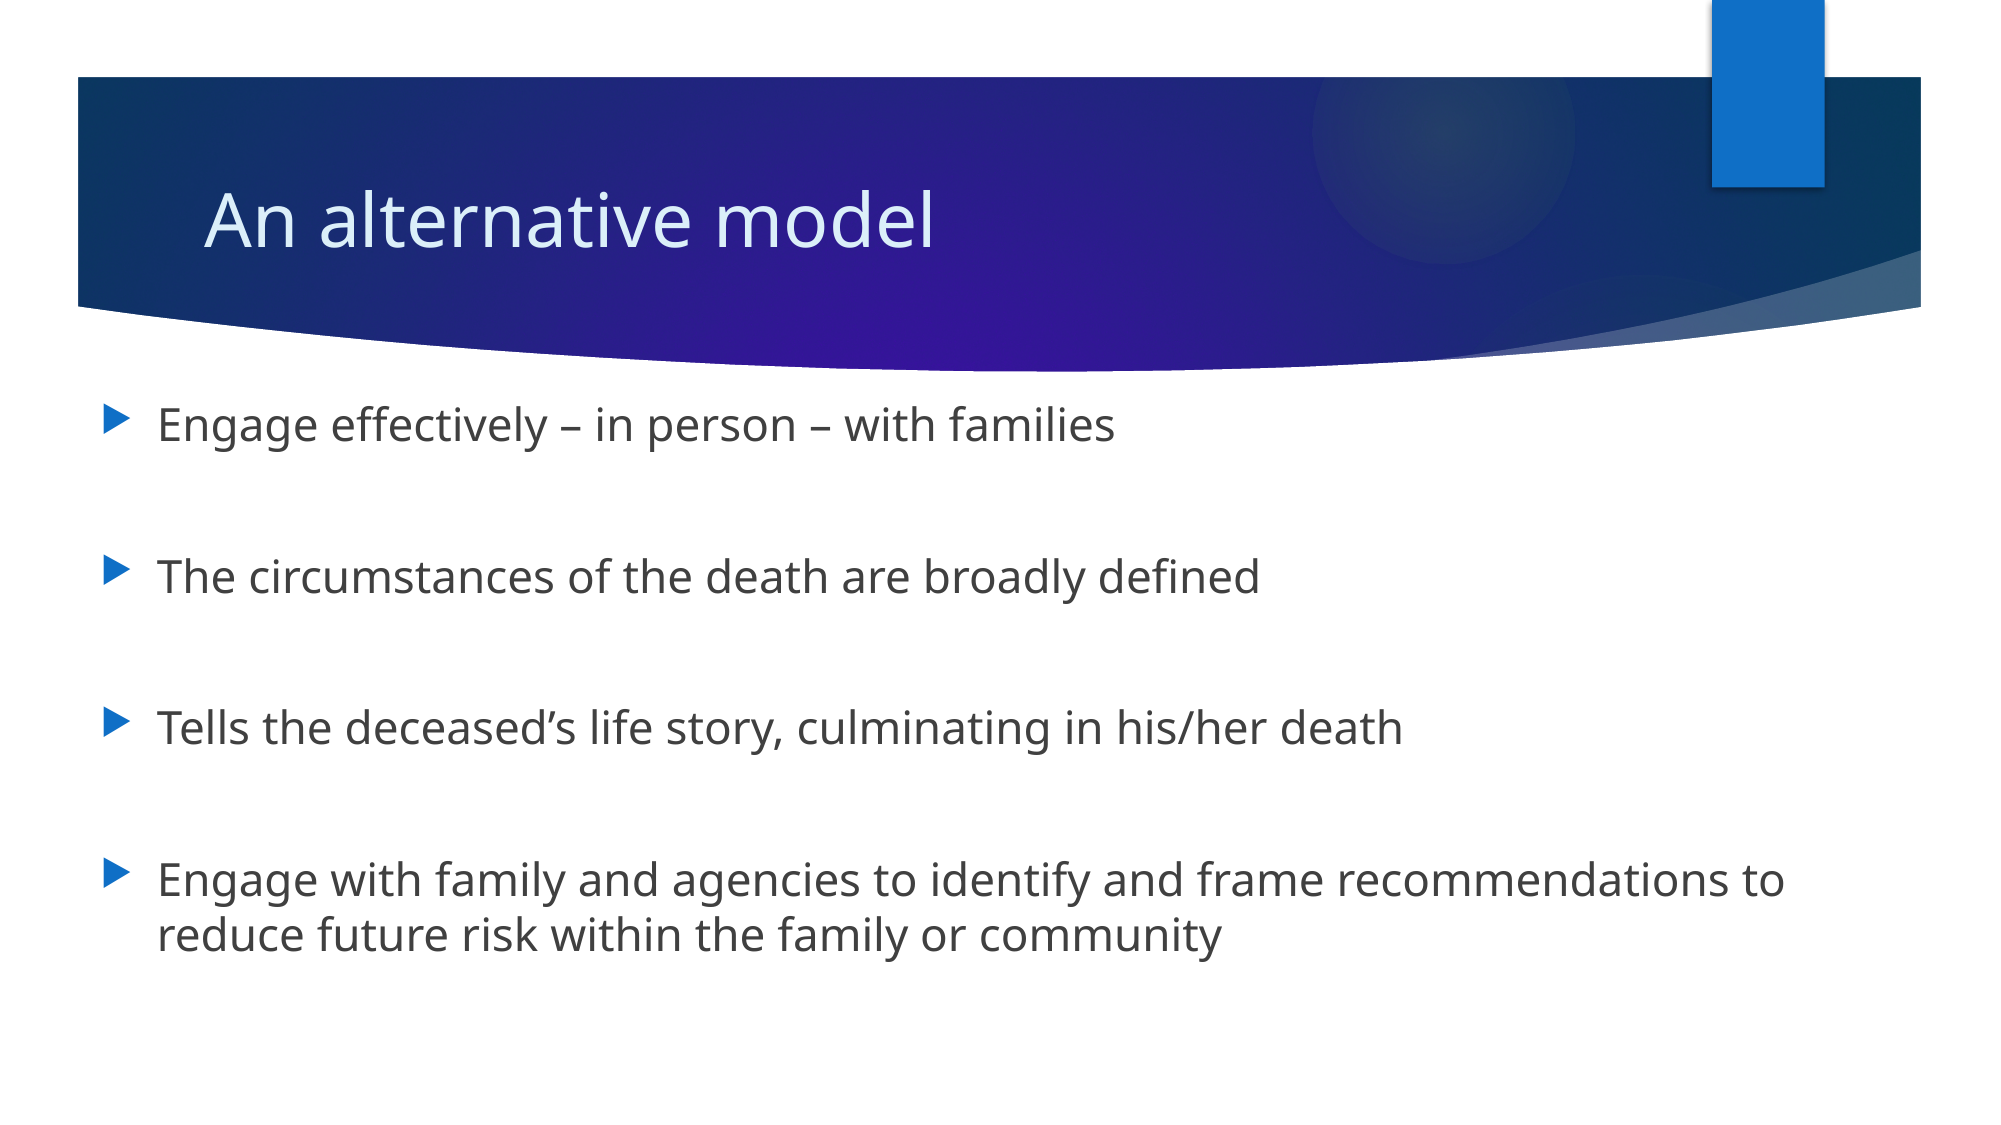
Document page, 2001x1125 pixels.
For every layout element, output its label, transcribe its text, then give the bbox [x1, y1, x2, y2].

list Engage effectively – in person – with families The circumstances of the death are broadly defined Tells the deceased’s life story, culminating in his/her death Engage with family and agencies to identify and frame recommendations to reduce future risk within the family or community [85, 388, 1925, 1114]
title An alternative model [189, 159, 1627, 276]
